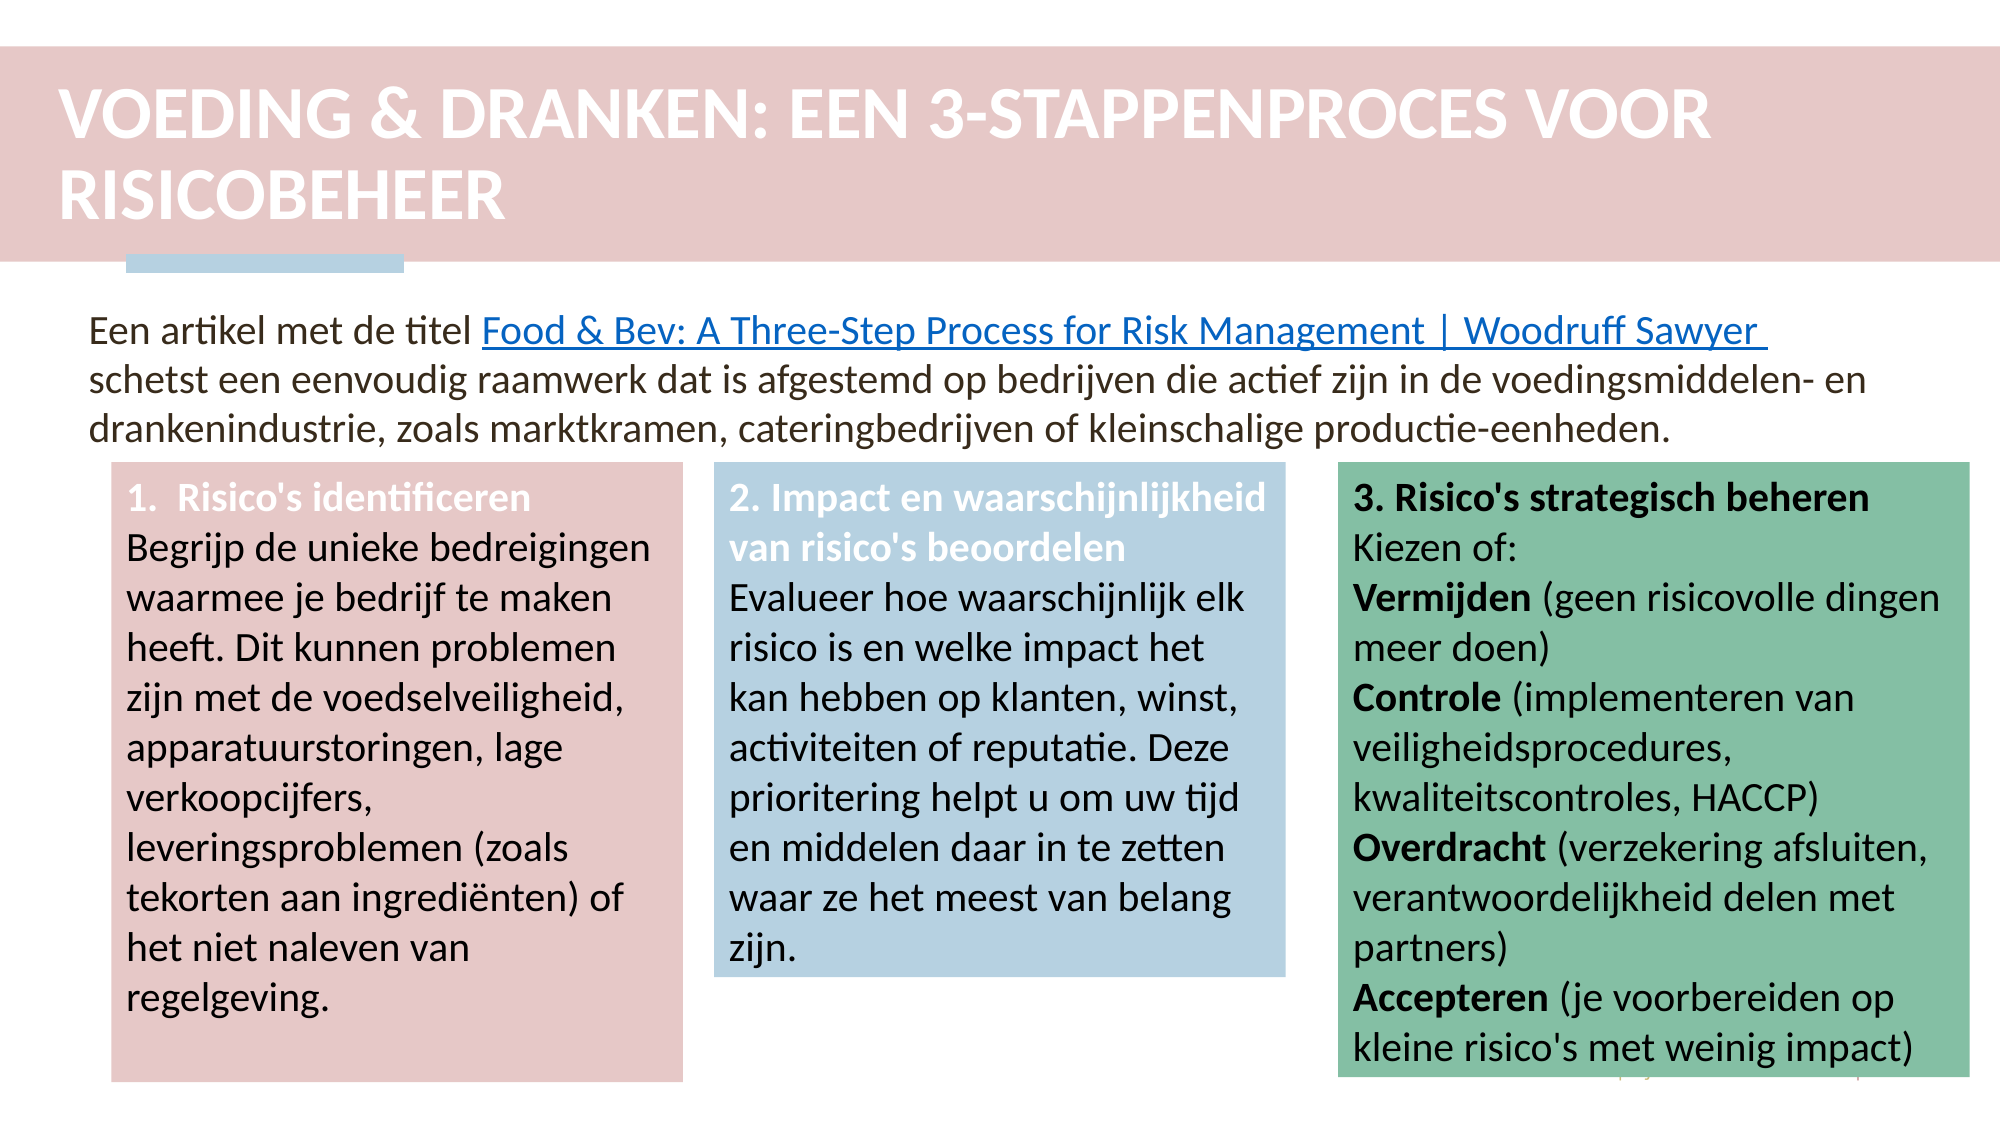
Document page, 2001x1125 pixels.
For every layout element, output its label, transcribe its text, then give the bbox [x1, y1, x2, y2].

text_box 3. Risico's strategisch beheren Kiezen of: Vermijden (geen risicovolle dingen meer doen) Controle (implementeren van veiligheidsprocedures, kwaliteitscontroles, HACCP) Overdracht (verzekering afsluiten, verantwoordelijkheid delen met partners) Accepteren (je voorbereiden op kleine risico's met weinig impact) [1338, 462, 1970, 1078]
list VOEDING & DRANKEN: EEN 3-STAPPENPROCES VOOR RISICOBEHEER [43, 62, 2000, 247]
picture [1418, 1046, 1971, 1103]
list Een artikel met de titel Food & Bev: A Three-Step Process for Risk Management | Woodruff Sawyer schetst een eenvoudig raamwerk dat is afgestemd op bedrijven die actief zijn in de voedingsmiddelen- en drankenindustrie, zoals marktkramen, cateringbedrijven of kleinschalige productie-eenheden. [73, 296, 1895, 1063]
text_box 2. Impact en waarschijnlijkheid van risico's beoordelen Evalueer hoe waarschijnlijk elk risico is en welke impact het kan hebben op klanten, winst, activiteiten of reputatie. Deze prioritering helpt u om uw tijd en middelen daar in te zetten waar ze het meest van belang zijn. [714, 462, 1286, 978]
text_box 1. Risico's identificeren Begrijp de unieke bedreigingen waarmee je bedrijf te maken heeft. Dit kunnen problemen zijn met de voedselveiligheid, apparatuurstoringen, lage verkoopcijfers, leveringsproblemen (zoals tekorten aan ingrediënten) of het niet naleven van regelgeving. [111, 462, 683, 1083]
